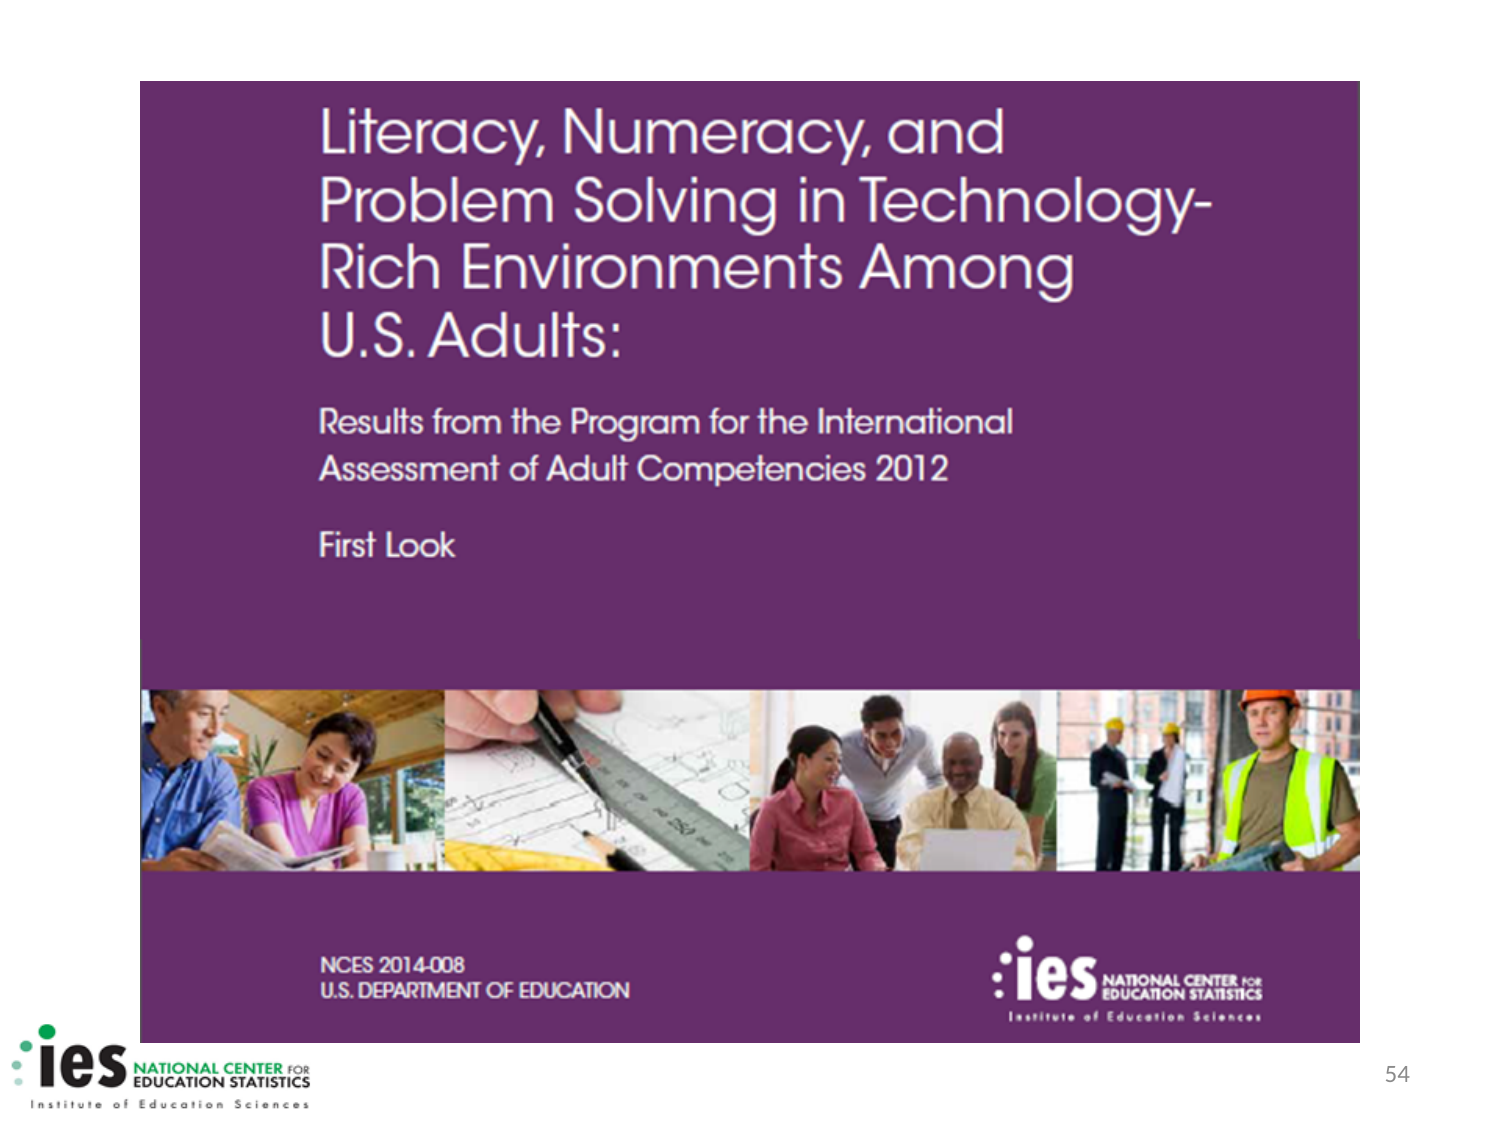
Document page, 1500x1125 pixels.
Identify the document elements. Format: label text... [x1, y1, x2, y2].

picture [0, 81, 1360, 1125]
slide_number 54 [1074, 1042, 1425, 1103]
